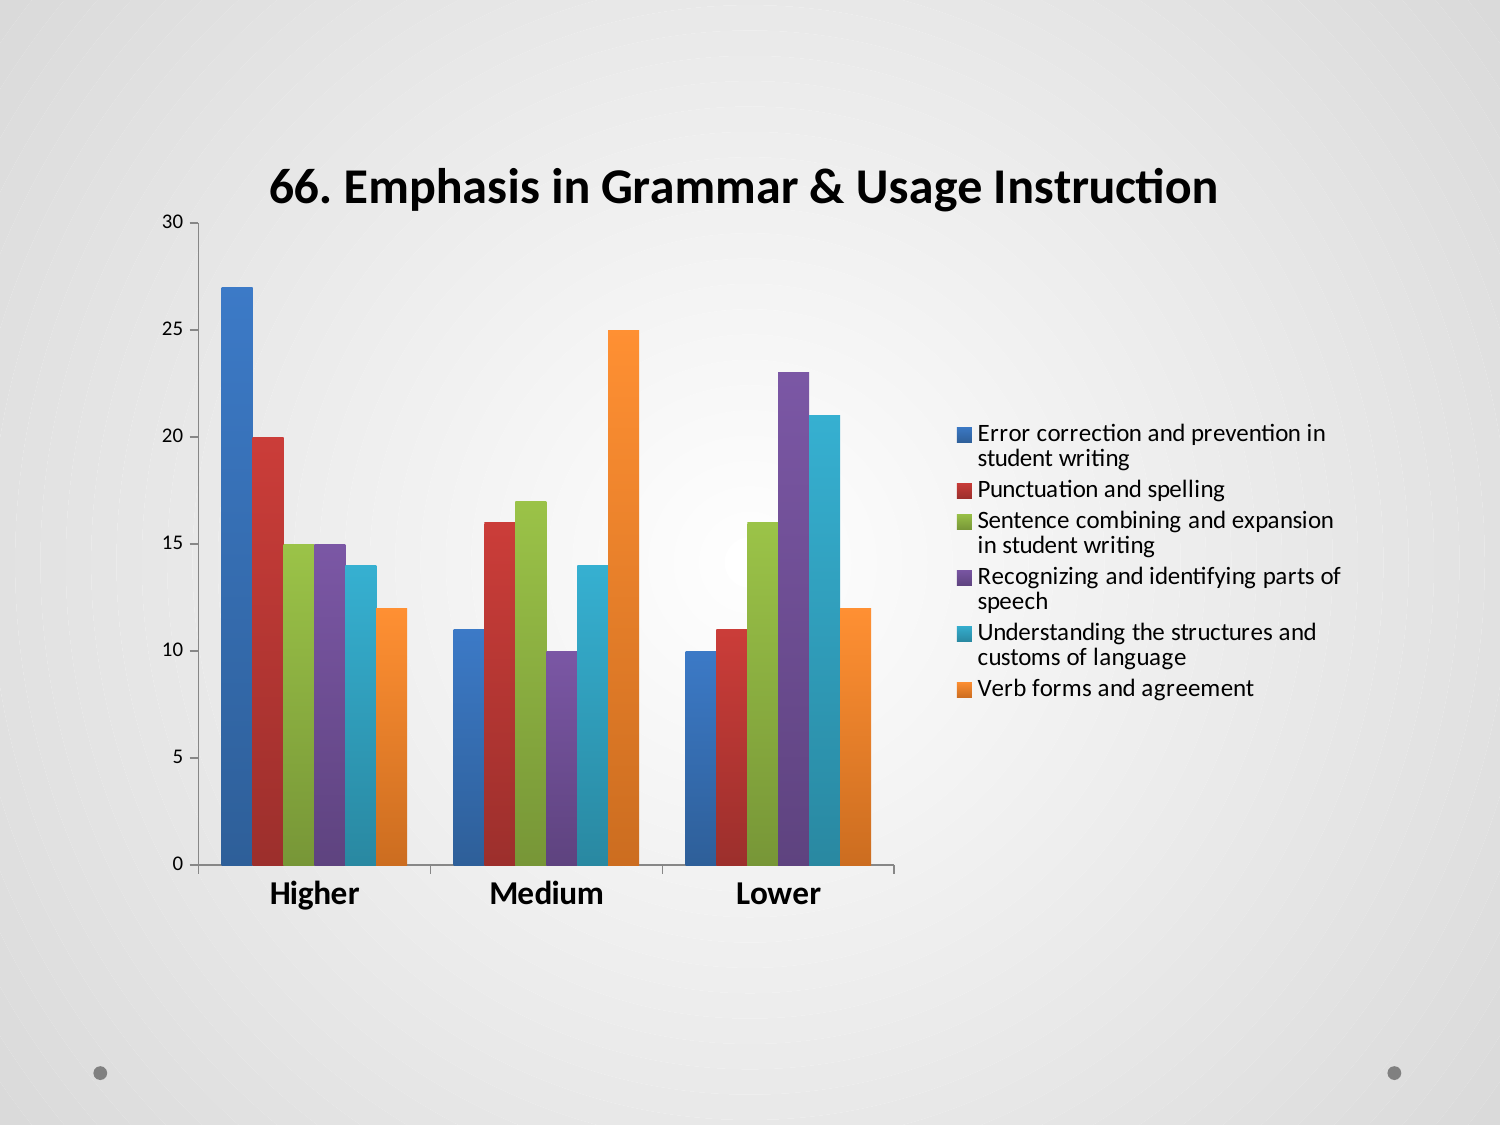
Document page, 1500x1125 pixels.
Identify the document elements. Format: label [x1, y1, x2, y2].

chart [124, 124, 1363, 1001]
